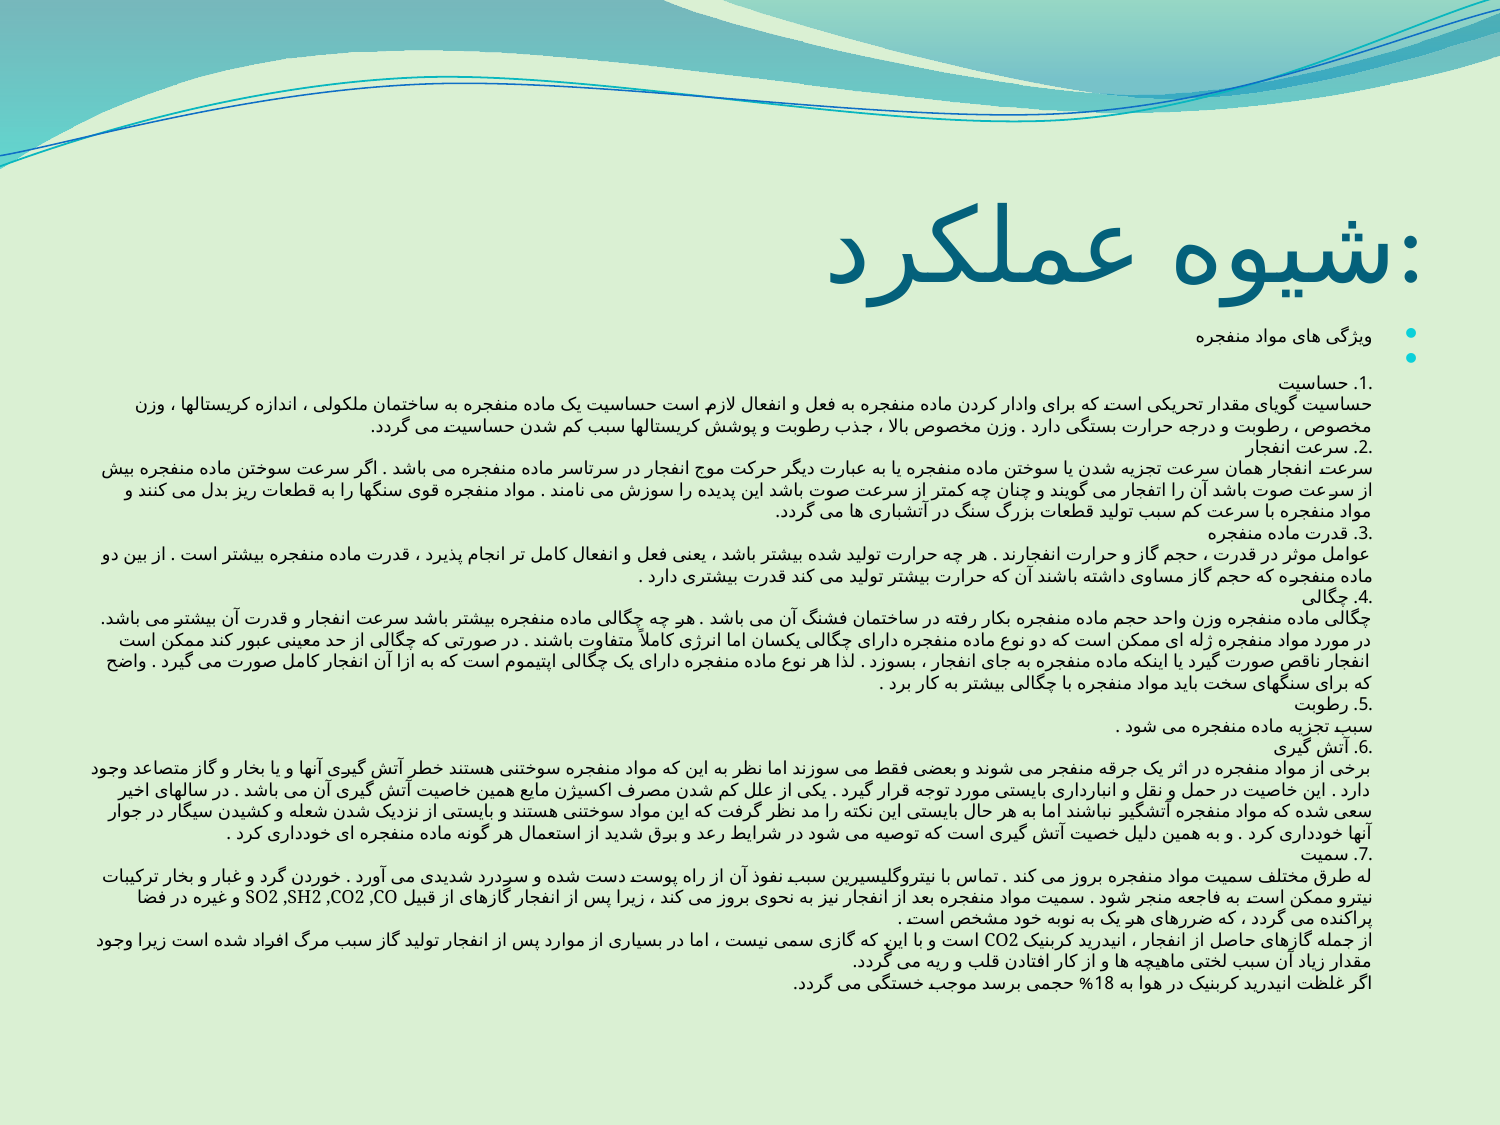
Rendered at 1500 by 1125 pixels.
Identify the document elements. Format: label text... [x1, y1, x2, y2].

title شيوه عملكرد: [75, 115, 1425, 303]
list ویژگی های مواد منفجره .1. حساسیت حساسیت گویای مقدار تحریکی است که برای وادار کردن ماده منفجره به فعل و انفعال لازم است حساسیت یک ماده منفجره به ساختمان ملکولی ، اندازه کریستالها ، وزن مخصوص ، رطوبت و درجه حرارت بستگی دارد . وزن مخصوص بالا ، جذب رطوبت و پوشش کریستالها سبب کم شدن حساسیت می گردد. .2. سرعت انفجار سرعت انفجار همان سرعت تجزیه شدن یا سوختن ماده منفجره یا به عبارت دیگر حرکت موج انفجار در سرتاسر ماده منفجره می باشد . اگر سرعت سوختن ماده منفجره بیش از سرعت صوت باشد آن را اتفجار می گویند و چنان چه کمتر از سرعت صوت باشد این پدیده را سوزش می نامند . مواد منفجره قوی سنگها را به قطعات ریز بدل می کنند و مواد منفجره با سرعت کم سبب تولید قطعات بزرگ سنگ در آتشباری ها می گردد. .3. قدرت ماده منفجره عوامل موثر در قدرت ، حجم گاز و حرارت انفجارند . هر چه حرارت تولید شده بیشتر باشد ، یعنی فعل و انفعال کامل تر انجام پذیرد ، قدرت ماده منفجره بیشتر است . از بین دو ماده منفجره که حجم گاز مساوی داشته باشند آن که حرارت بیشتر تولید می کند قدرت بیشتری دارد . .4. چگالی چگالی ماده منفجره وزن واحد حجم ماده منفجره بکار رفته در ساختمان فشنگ آن می باشد . هر چه چگالی ماده منفجره بیشتر باشد سرعت انفجار و قدرت آن بیشتر می باشد. در مورد مواد منفجره ژله ای ممکن است که دو نوع ماده منفجره دارای چگالی یکسان اما انرژی کاملاً متفاوت باشند . در صورتی که چگالی از حد معینی عبور کند ممکن است انفجار ناقص صورت گیرد یا اینکه ماده منفجره به جای انفجار ، بسوزد . لذا هر نوع ماده منفجره دارای یک چگالی اپتیموم است که به ازا آن انفجار کامل صورت می گیرد . واضح که برای سنگهای سخت باید مواد منفجره با چگالی بیشتر به کار برد . .5. رطوبت سبب تجزیه ماده منفجره می شود . .6. آتش گیری برخی از مواد منفجره در اثر یک جرقه منفجر می شوند و بعضی فقط می سوزند اما نظر به این که مواد منفجره سوختنی هستند خطر آتش گیری آنها و یا بخار و گاز متصاعد وجود دارد . این خاصیت در حمل و نقل و انبارداری بایستی مورد توجه قرار گیرد . یکی از علل کم شدن مصرف اکسیژن مایع همین خاصیت آتش گیری آن می باشد . در سالهای اخیر سعی شده که مواد منفجره آتشگیر نباشند اما به هر حال بایستی این نکته را مد نظر گرفت که این مواد سوختنی هستند و بایستی از نزدیک شدن شعله و کشیدن سیگار در جوار آنها خودداری کرد . و به همین دلیل خصیت آتش گیری است که توصیه می شود در شرایط رعد و برق شدید از استعمال هر گونه ماده منفجره ای خودداری کرد . .7. سمیت له طرق مختلف سمیت مواد منفجره بروز می کند . تماس با نیتروگلیسیرین سبب نفوذ آن از راه پوست دست شده و سردرد شدیدی می آورد . خوردن گرد و غبار و بخار ترکیبات نیترو ممکن است به فاجعه منجر شود . سمیت مواد منفجره بعد از انفجار نیز به نحوی بروز می کند ، زیرا پس از انفجار گازهای از قبیل SO2 ,SH2 ,CO2 ,CO و غیره در فضا پراکنده می گردد ، که ضررهای هر یک به نوبه خود مشخص است . از جمله گازهای حاصل از انفجار ، انیدرید کربنیک CO2 است و با این که گازی سمی نیست ، اما در بسیاری از موارد پس از انفجار تولید گاز سبب مرگ افراد شده است زیرا وجود مقدار زیاد آن سبب لختی ماهیچه ها و از کار افتادن قلب و ریه می گردد. اگر غلظت انیدرید کربنیک در هوا به 18% حجمی برسد موجب خستگی می گردد. [75, 317, 1425, 1038]
